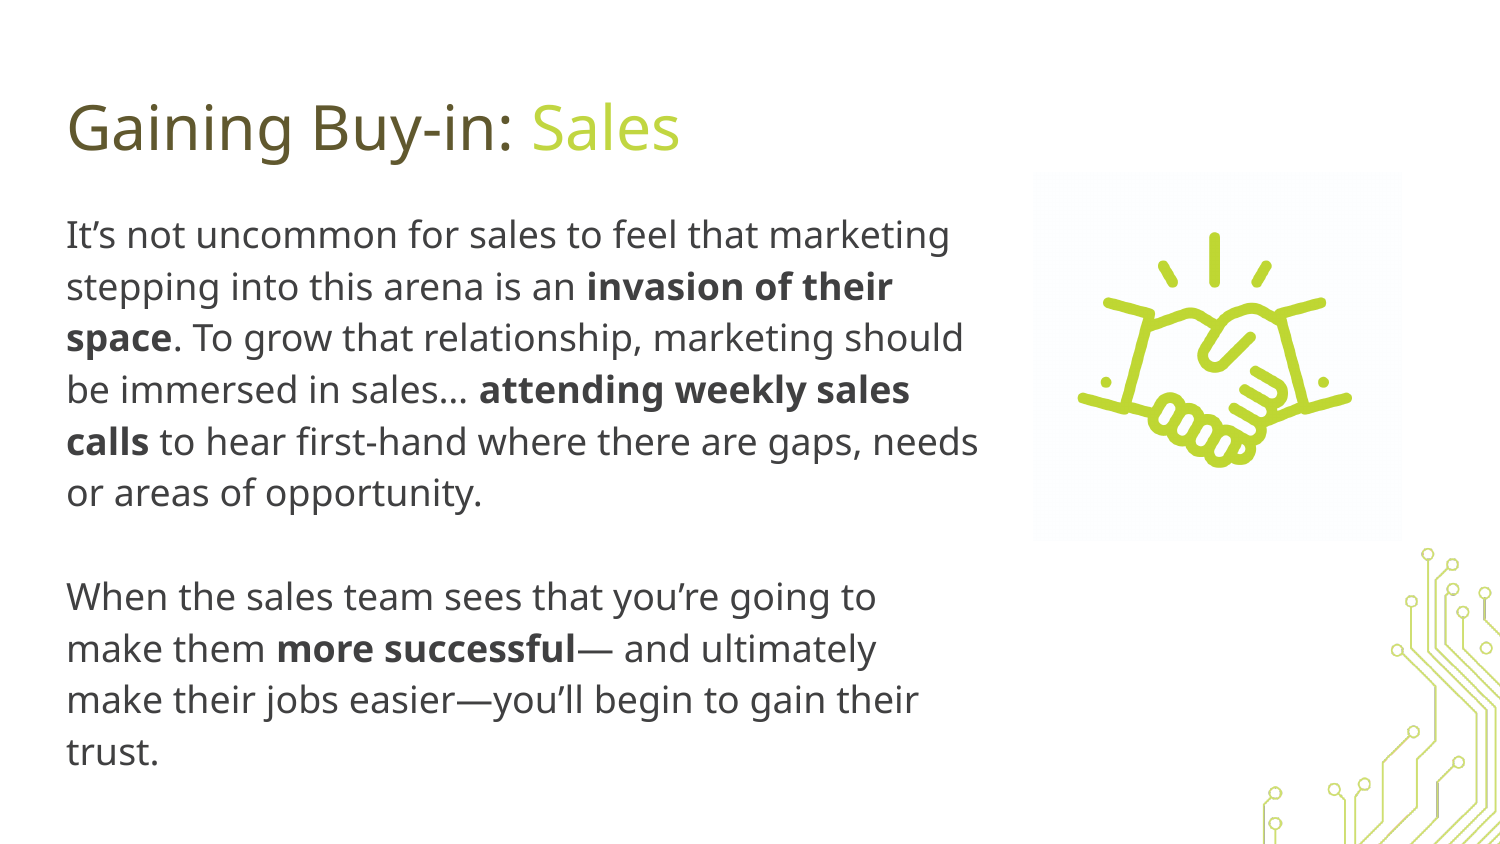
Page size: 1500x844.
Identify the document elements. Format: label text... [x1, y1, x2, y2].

picture [1262, 547, 1500, 844]
list It’s not uncommon for sales to feel that marketing stepping into this arena is an invasion of their space. To grow that relationship, marketing should be immersed in sales… attending weekly sales calls to hear first-hand where there are gaps, needs or areas of opportunity. When the sales team sees that you’re going to make them more successful— and ultimately make their jobs easier—you’ll begin to gain their trust. [51, 189, 999, 750]
picture [1032, 172, 1402, 542]
title Gaining Buy-in: Sales [51, 72, 1449, 167]
